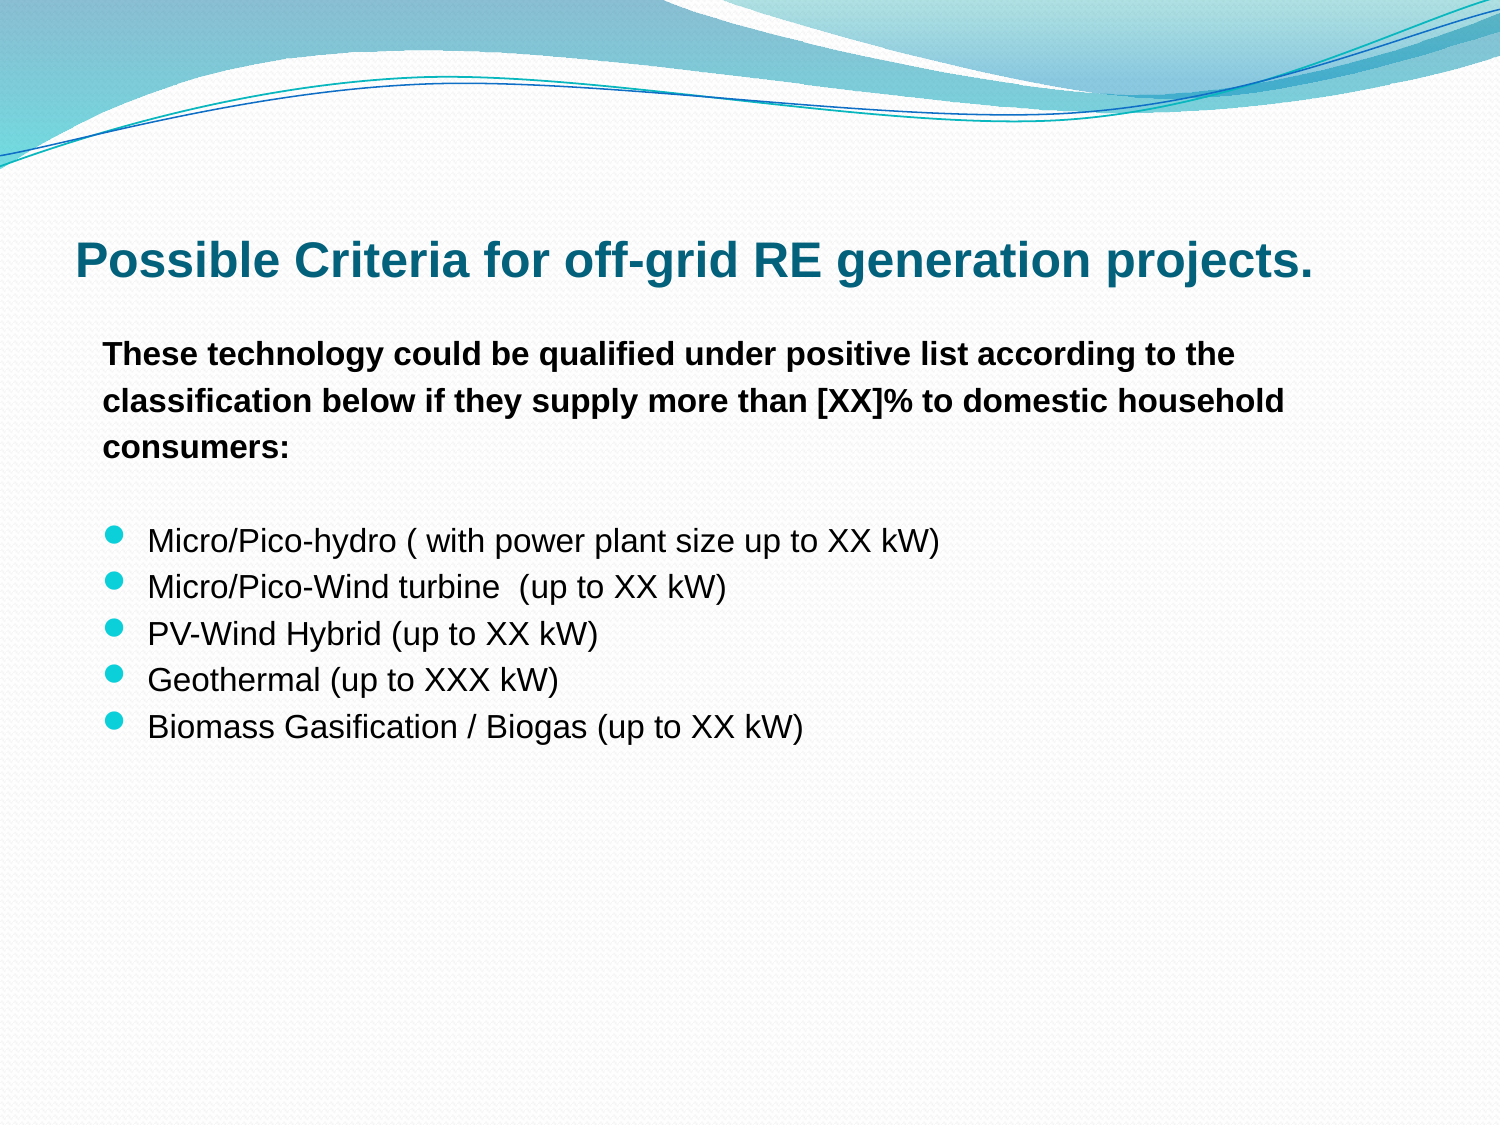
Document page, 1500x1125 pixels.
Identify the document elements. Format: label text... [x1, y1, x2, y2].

title Possible Criteria for off-grid RE generation projects. [75, 137, 1425, 288]
list These technology could be qualified under positive list according to the classification below if they supply more than [XX]% to domestic household consumers: Micro/Pico-hydro ( with power plant size up to XX kW) Micro/Pico-Wind turbine (up to XX kW) PV-Wind Hybrid (up to XX kW) Geothermal (up to XXX kW) Biomass Gasification / Biogas (up to XX kW) [87, 324, 1438, 1045]
